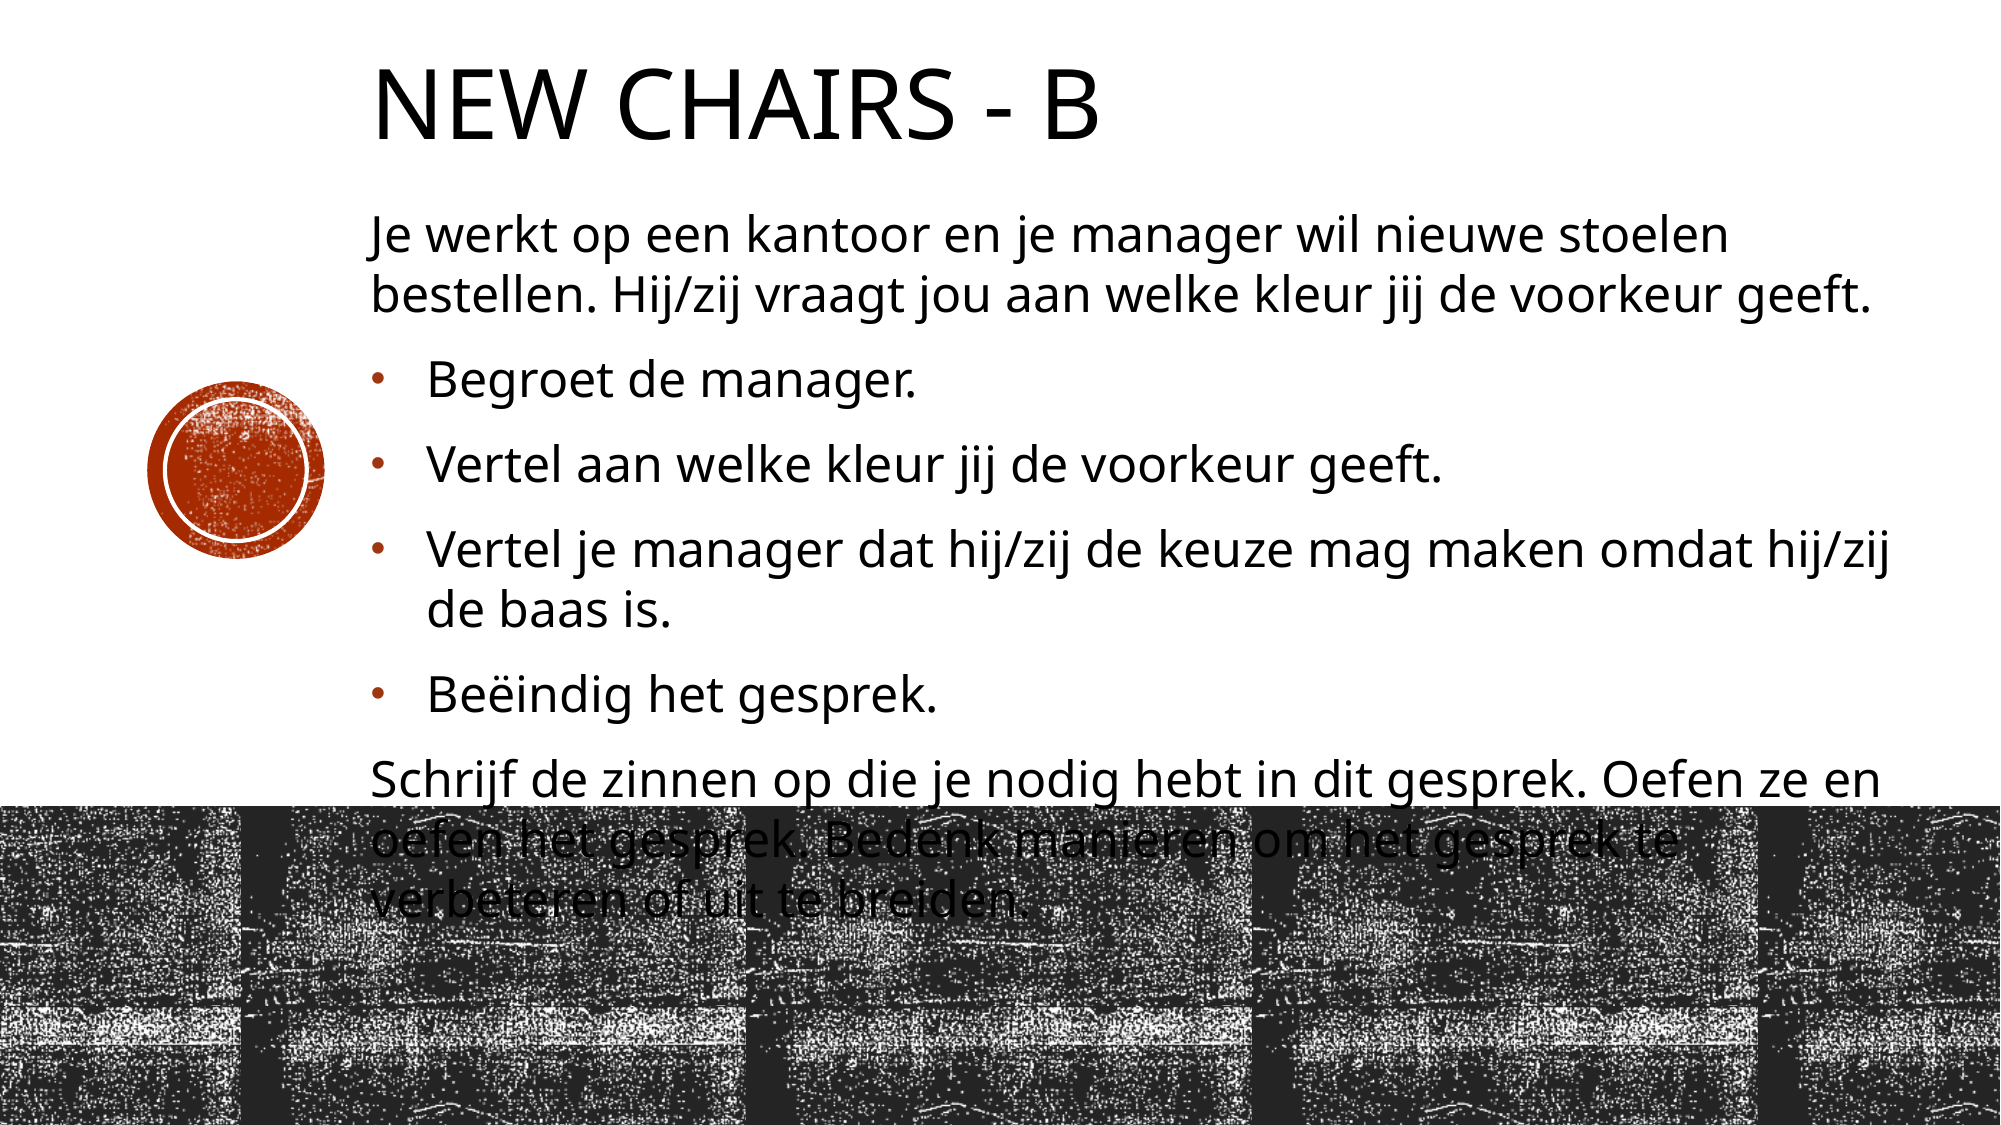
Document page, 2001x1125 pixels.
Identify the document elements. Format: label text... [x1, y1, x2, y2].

list Je werkt op een kantoor en je manager wil nieuwe stoelen bestellen. Hij/zij vraagt jou aan welke kleur jij de voorkeur geeft. Begroet de manager. Vertel aan welke kleur jij de voorkeur geeft. Vertel je manager dat hij/zij de keuze mag maken omdat hij/zij de baas is. Beëindig het gesprek. Schrijf de zinnen op die je nodig hebt in dit gesprek. Oefen ze en oefen het gesprek. Bedenk manieren om het gesprek te verbeteren of uit te breiden. [355, 194, 1927, 723]
title New chairs - b [355, 56, 1927, 166]
